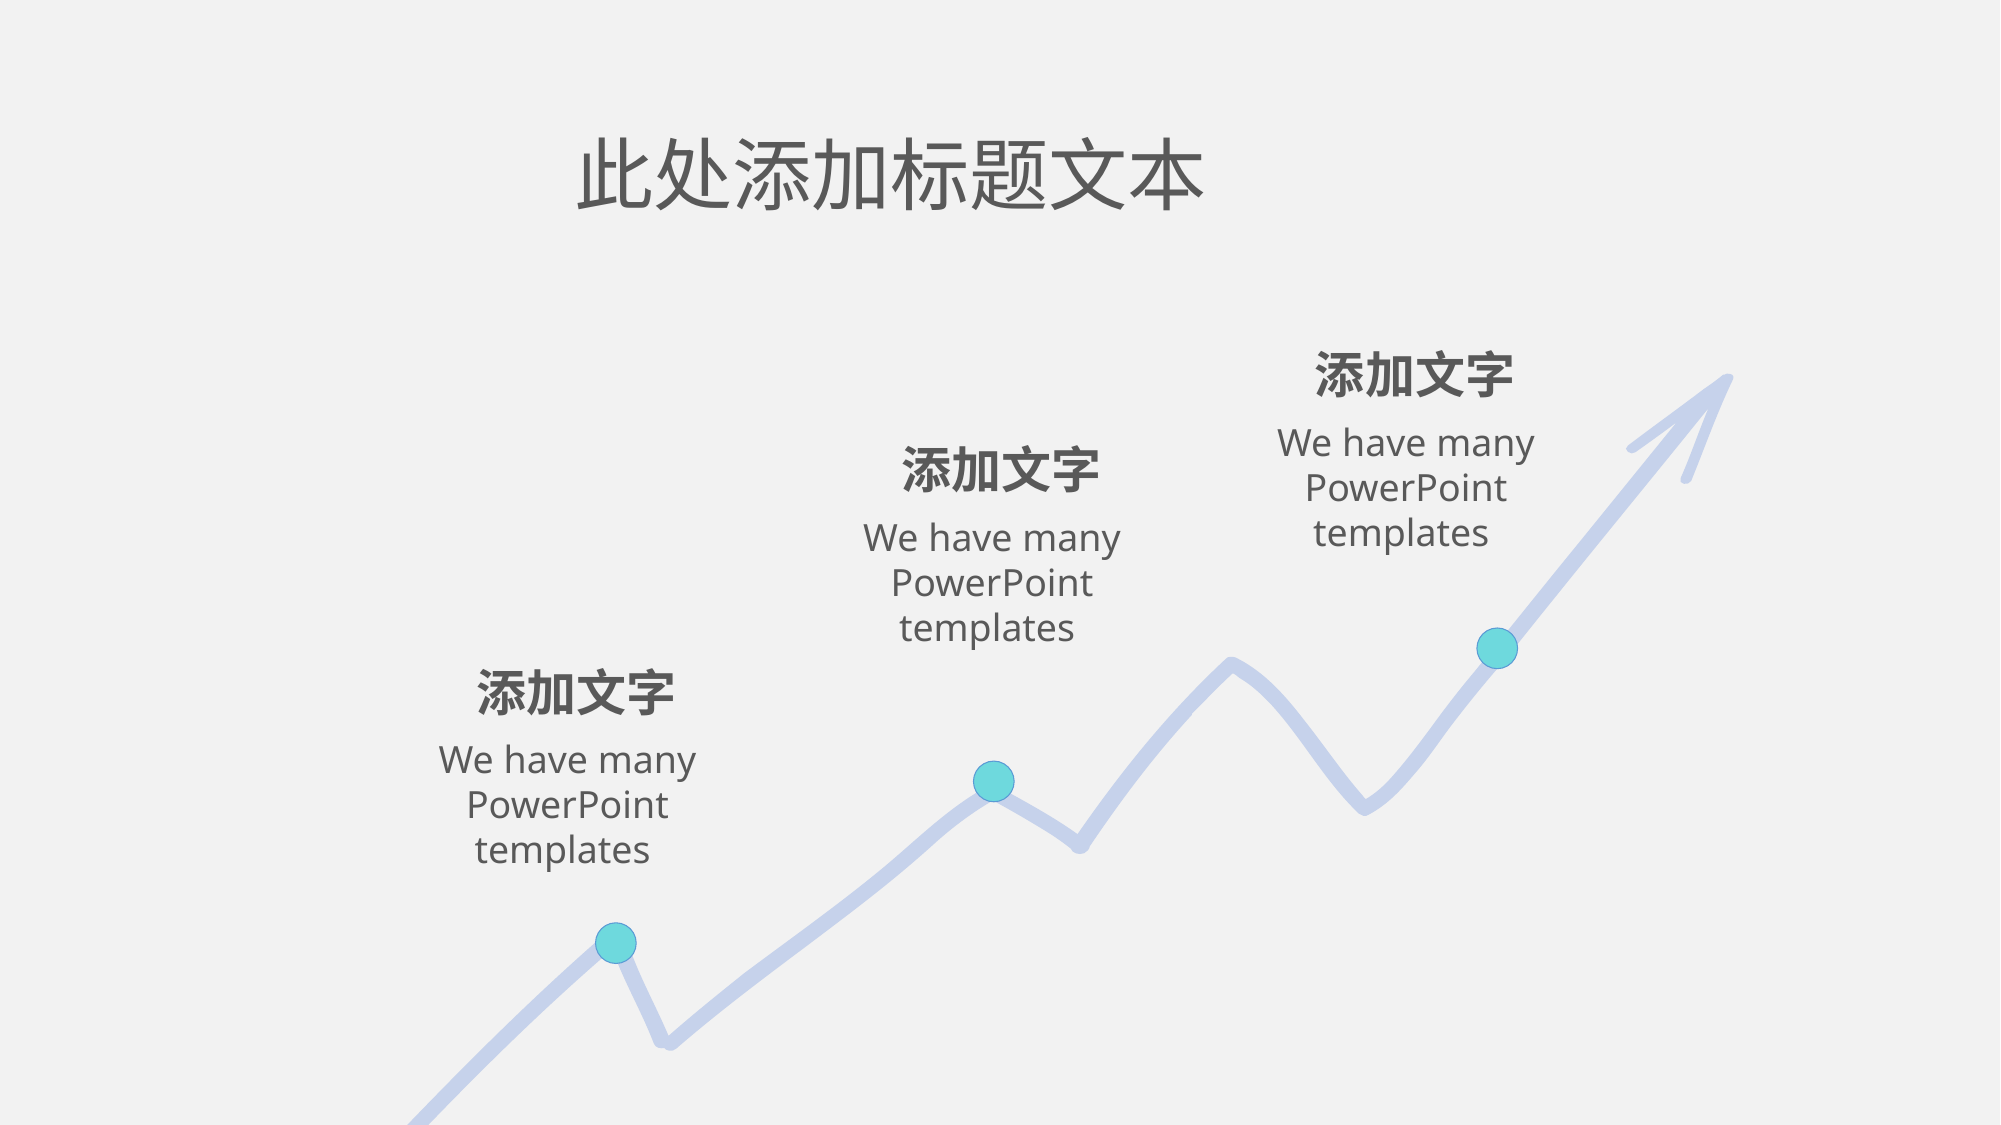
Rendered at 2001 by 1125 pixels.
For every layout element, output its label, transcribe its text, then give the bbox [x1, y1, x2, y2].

text_box 此处添加标题文本 [560, 117, 1440, 228]
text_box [247, 373, 1734, 1125]
text_box 添加文字 [1228, 343, 1515, 373]
